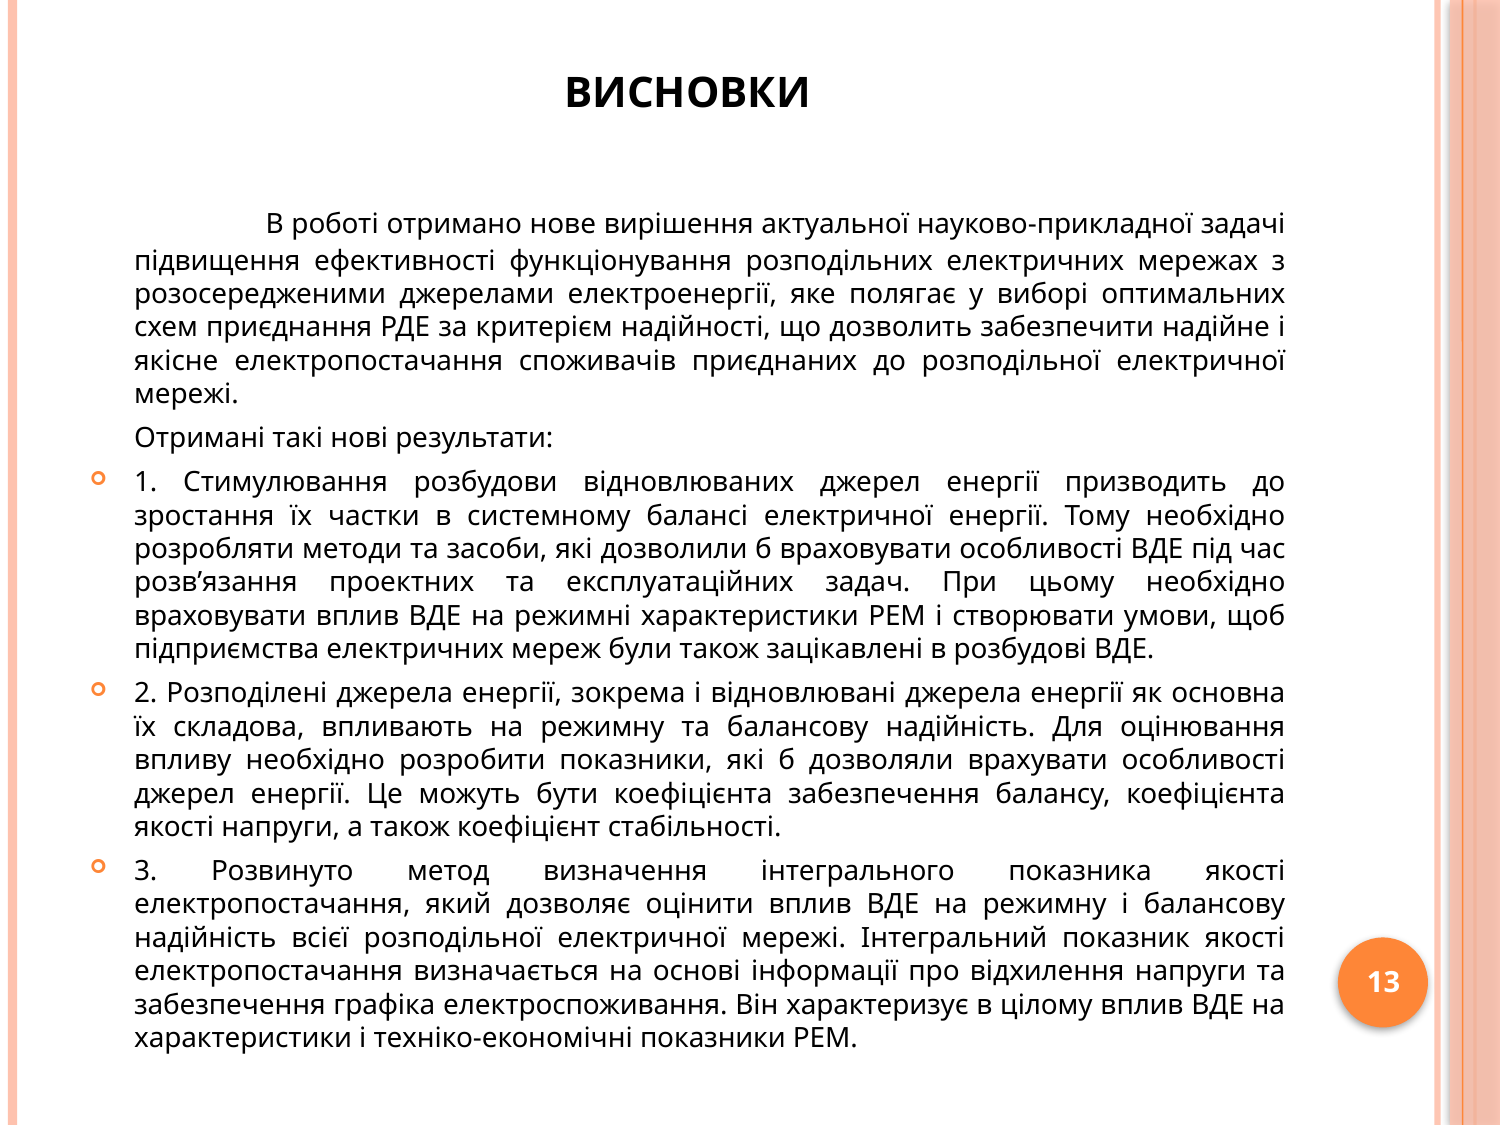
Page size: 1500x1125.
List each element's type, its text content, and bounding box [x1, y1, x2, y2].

slide_number 13 [1333, 940, 1434, 1027]
list Висновки В роботі отримано нове вирішення актуальної науково-прикладної задачі підвищення ефективності функціонування розподільних електричних мережах з розосередженими джерелами електроенергії, яке полягає у виборі оптимальних схем приєднання РДЕ за критерієм надійності, що дозволить забезпечити надійне і якісне електропостачання споживачів приєднаних до розподільної електричної мережі. Отримані такі нові результати: 1. Стимулювання розбудови відновлюваних джерел енергії призводить до зростання їх частки в системному балансі електричної енергії. Тому необхідно розробляти методи та засоби, які дозволили б враховувати особливості ВДЕ під час розв’язання проектних та експлуатаційних задач. При цьому необхідно враховувати вплив ВДЕ на режимні характеристики РЕМ і створювати умови, щоб підприємства електричних мереж були також зацікавлені в розбудові ВДЕ. 2. Розподілені джерела енергії, зокрема і відновлювані джерела енергії як основна їх складова, впливають на режимну та балансову надійність. Для оцінювання впливу необхідно розробити показники, які б дозволяли врахувати особливості джерел енергії. Це можуть бути коефіцієнта забезпечення балансу, коефіцієнта якості напруги, а також коефіцієнт стабільності. 3. Розвинуто метод визначення інтегрального показника якості електропостачання, який дозволяє оцінити вплив ВДЕ на режимну і балансову надійність всієї розподільної електричної мережі. Інтегральний показник якості електропостачання визначається на основі інформації про відхилення напруги та забезпечення графіка електроспоживання. Він характеризує в цілому вплив ВДЕ на характеристики і техніко-економічні показники РЕМ. [75, 58, 1300, 1062]
